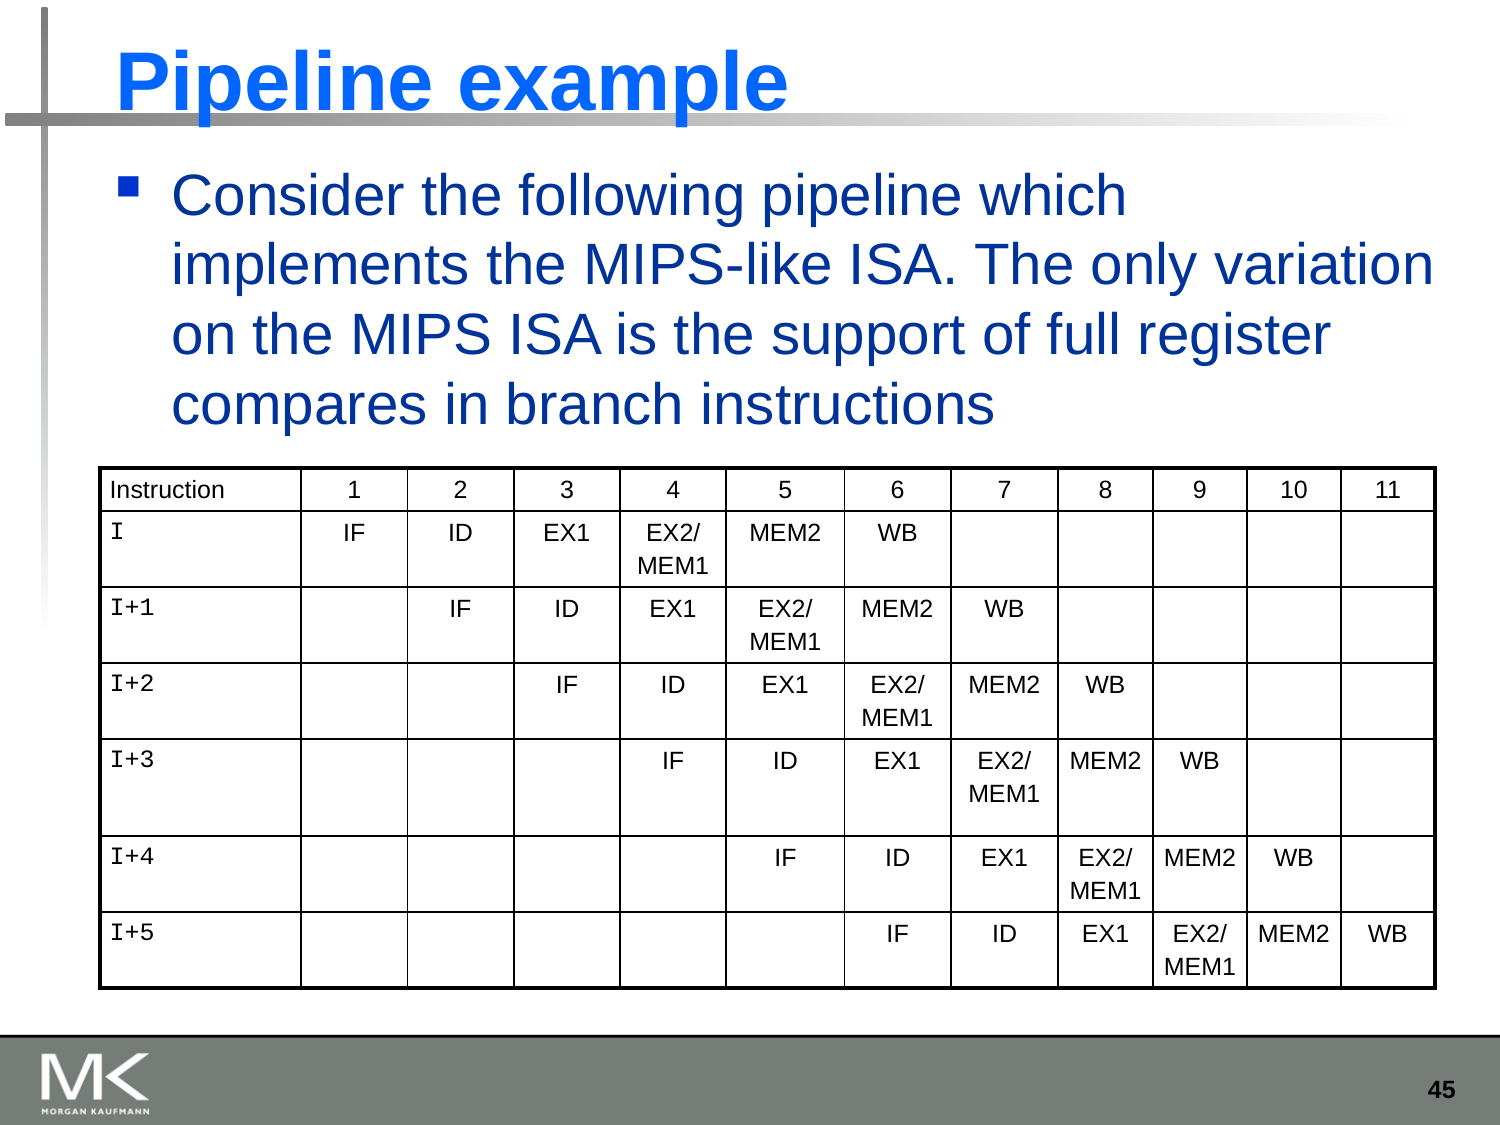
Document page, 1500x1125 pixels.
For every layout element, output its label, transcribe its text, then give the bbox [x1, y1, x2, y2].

table_cell [1059, 588, 1152, 662]
table_cell ID [515, 588, 619, 662]
table_cell EX2/ MEM1 [845, 664, 950, 738]
table_cell [952, 512, 1057, 586]
table_cell [515, 913, 619, 986]
table_cell MEM2 [1154, 837, 1246, 911]
table_cell WB [1154, 740, 1246, 835]
table_cell MEM2 [952, 664, 1057, 738]
table_header 6 [845, 470, 950, 510]
table_cell [1248, 664, 1340, 738]
table_cell [1342, 588, 1433, 662]
table_cell [515, 740, 619, 835]
table_cell I+1 [102, 588, 300, 662]
table_cell IF [621, 740, 725, 835]
table_cell MEM2 [727, 512, 844, 586]
table_cell I+3 [102, 740, 300, 835]
table_header 10 [1248, 470, 1340, 510]
table_cell EX1 [952, 837, 1057, 911]
table_cell IF [302, 512, 407, 586]
table_cell [621, 837, 725, 911]
table_cell IF [727, 837, 844, 911]
table_cell EX2/ MEM1 [621, 512, 725, 586]
table_cell [408, 740, 513, 835]
table_cell [1248, 512, 1340, 586]
table_cell [408, 837, 513, 911]
table_cell EX2/ MEM1 [1059, 837, 1152, 911]
table_cell ID [952, 913, 1057, 986]
table_cell WB [845, 512, 950, 586]
table_header 9 [1154, 470, 1246, 510]
table_cell I+4 [102, 837, 300, 911]
table_cell I+5 [102, 913, 300, 986]
table_cell EX1 [515, 512, 619, 586]
table_cell WB [1059, 664, 1152, 738]
table_cell [408, 664, 513, 738]
table_cell ID [621, 664, 725, 738]
table_header 3 [515, 470, 619, 510]
table_cell EX1 [727, 664, 844, 738]
table_cell [302, 740, 407, 835]
table_cell WB [1248, 837, 1340, 911]
table_cell ID [408, 512, 513, 586]
table_cell [1342, 837, 1433, 911]
table_header 4 [621, 470, 725, 510]
table_cell [1342, 664, 1433, 738]
table_cell EX2/ MEM1 [952, 740, 1057, 835]
table_cell [1248, 588, 1340, 662]
picture [29, 1046, 160, 1123]
table_cell [1342, 740, 1433, 835]
table_cell [727, 913, 844, 986]
table_header 5 [727, 470, 844, 510]
table_cell [621, 913, 725, 986]
table_cell [1154, 664, 1246, 738]
table_cell ID [727, 740, 844, 835]
table_cell [1248, 740, 1340, 835]
table_header 1 [302, 470, 407, 510]
table_cell [1059, 512, 1152, 586]
table_cell EX1 [845, 740, 950, 835]
list Consider the following pipeline which implements the MIPS-like ISA. The only variation on the MIPS ISA is the support of full register compares in branch instructions [100, 148, 1458, 988]
table_cell WB [1342, 913, 1433, 986]
table_cell [1154, 588, 1246, 662]
table_header Instruction [102, 470, 300, 510]
table_cell MEM2 [1248, 913, 1340, 986]
table_cell [515, 837, 619, 911]
table_cell [302, 664, 407, 738]
table_cell I+2 [102, 664, 300, 738]
table_cell [302, 837, 407, 911]
table_header 2 [408, 470, 513, 510]
table_cell EX1 [1059, 913, 1152, 986]
table_cell EX1 [621, 588, 725, 662]
table_cell [408, 913, 513, 986]
table_cell [302, 913, 407, 986]
table_cell IF [408, 588, 513, 662]
table_cell [302, 588, 407, 662]
table_cell EX2/ MEM1 [1154, 913, 1246, 986]
table_cell EX2/ MEM1 [727, 588, 844, 662]
table_cell IF [845, 913, 950, 986]
table_header 11 [1342, 470, 1433, 510]
table_header 8 [1059, 470, 1152, 510]
table_cell MEM2 [845, 588, 950, 662]
title Pipeline example [100, 18, 1460, 135]
table_cell I [102, 512, 300, 586]
table_cell MEM2 [1059, 740, 1152, 835]
table_header 7 [952, 470, 1057, 510]
table_cell [1154, 512, 1246, 586]
table_cell WB [952, 588, 1057, 662]
table_cell [1342, 512, 1433, 586]
table_cell IF [515, 664, 619, 738]
table_cell ID [845, 837, 950, 911]
